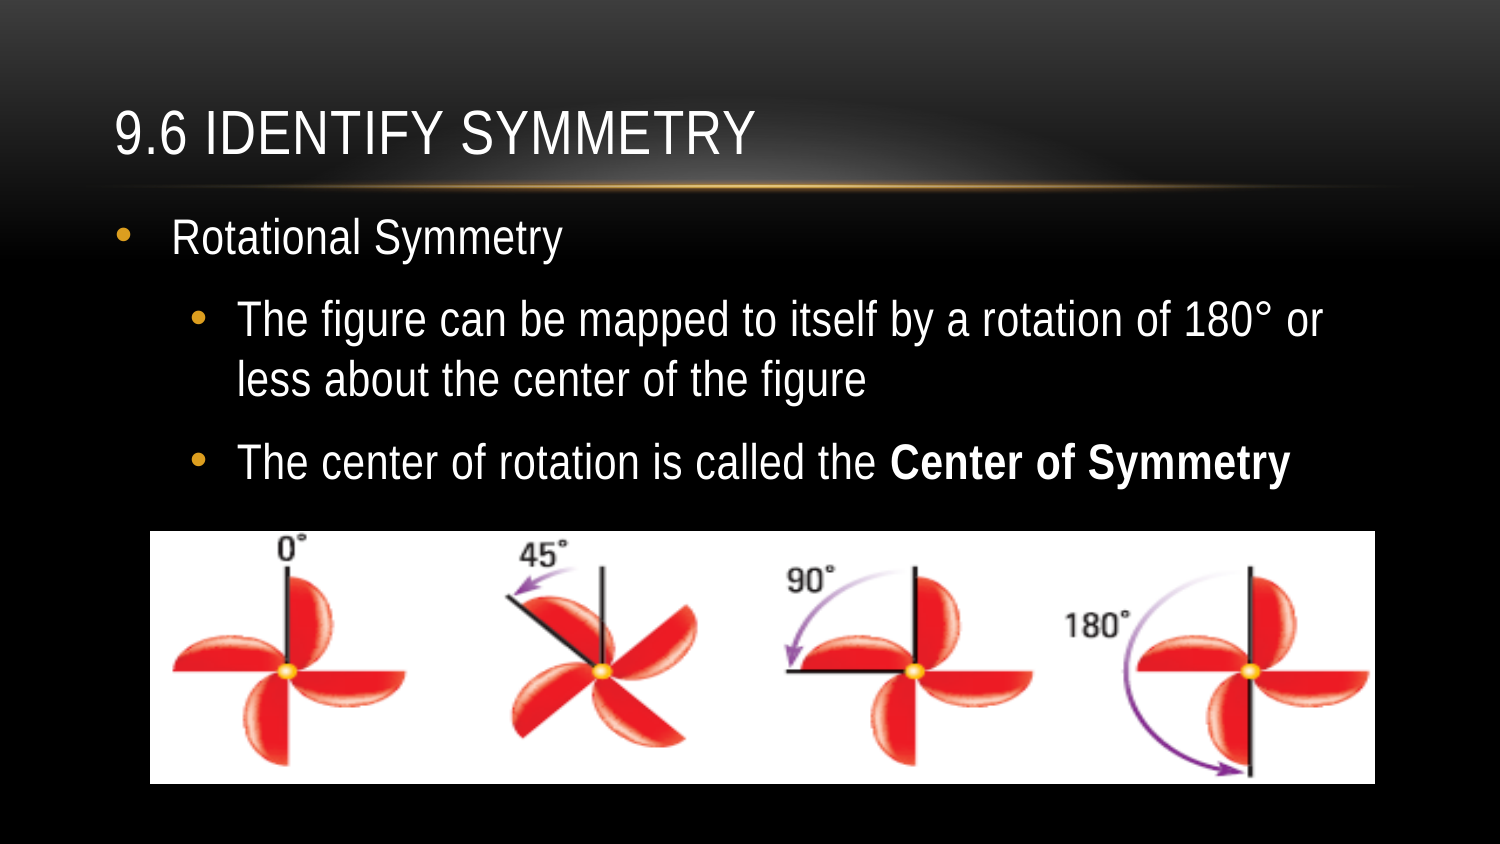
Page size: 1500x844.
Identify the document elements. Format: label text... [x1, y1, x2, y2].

title 9.6 Identify Symmetry [99, 33, 1400, 175]
picture [149, 530, 1376, 785]
picture [0, 0, 1497, 300]
list Rotational Symmetry The figure can be mapped to itself by a rotation of 180° or less about the center of the figure The center of rotation is called the Center of Symmetry [99, 196, 1400, 779]
